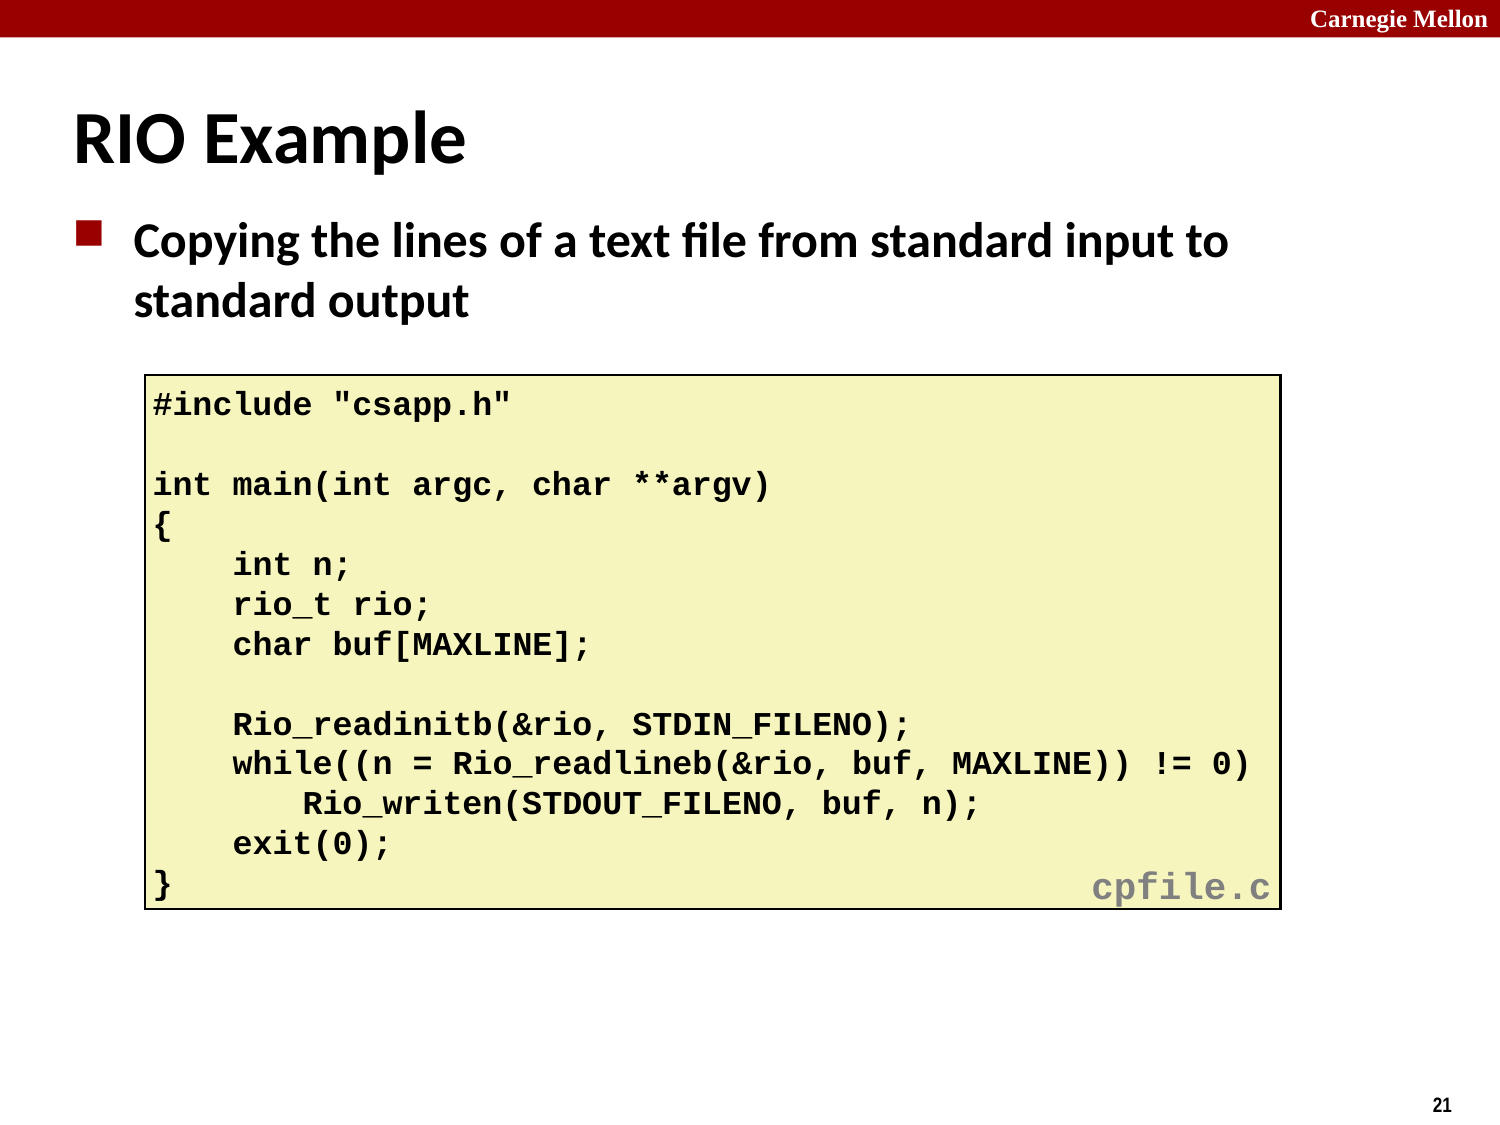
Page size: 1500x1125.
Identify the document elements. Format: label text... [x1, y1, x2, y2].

list Copying the lines of a text file from standard input to standard output [61, 199, 1426, 351]
title RIO Example [58, 71, 1305, 197]
text_box #include "csapp.h" int main(int argc, char **argv) { int n; rio_t rio; char buf[MAXLINE]; Rio_readinitb(&rio, STDIN_FILENO); while((n = Rio_readlineb(&rio, buf, MAXLINE)) != 0) Rio_writen(STDOUT_FILENO, buf, n); exit(0); } [145, 374, 1281, 909]
text_box cpfile.c [1076, 854, 1287, 915]
